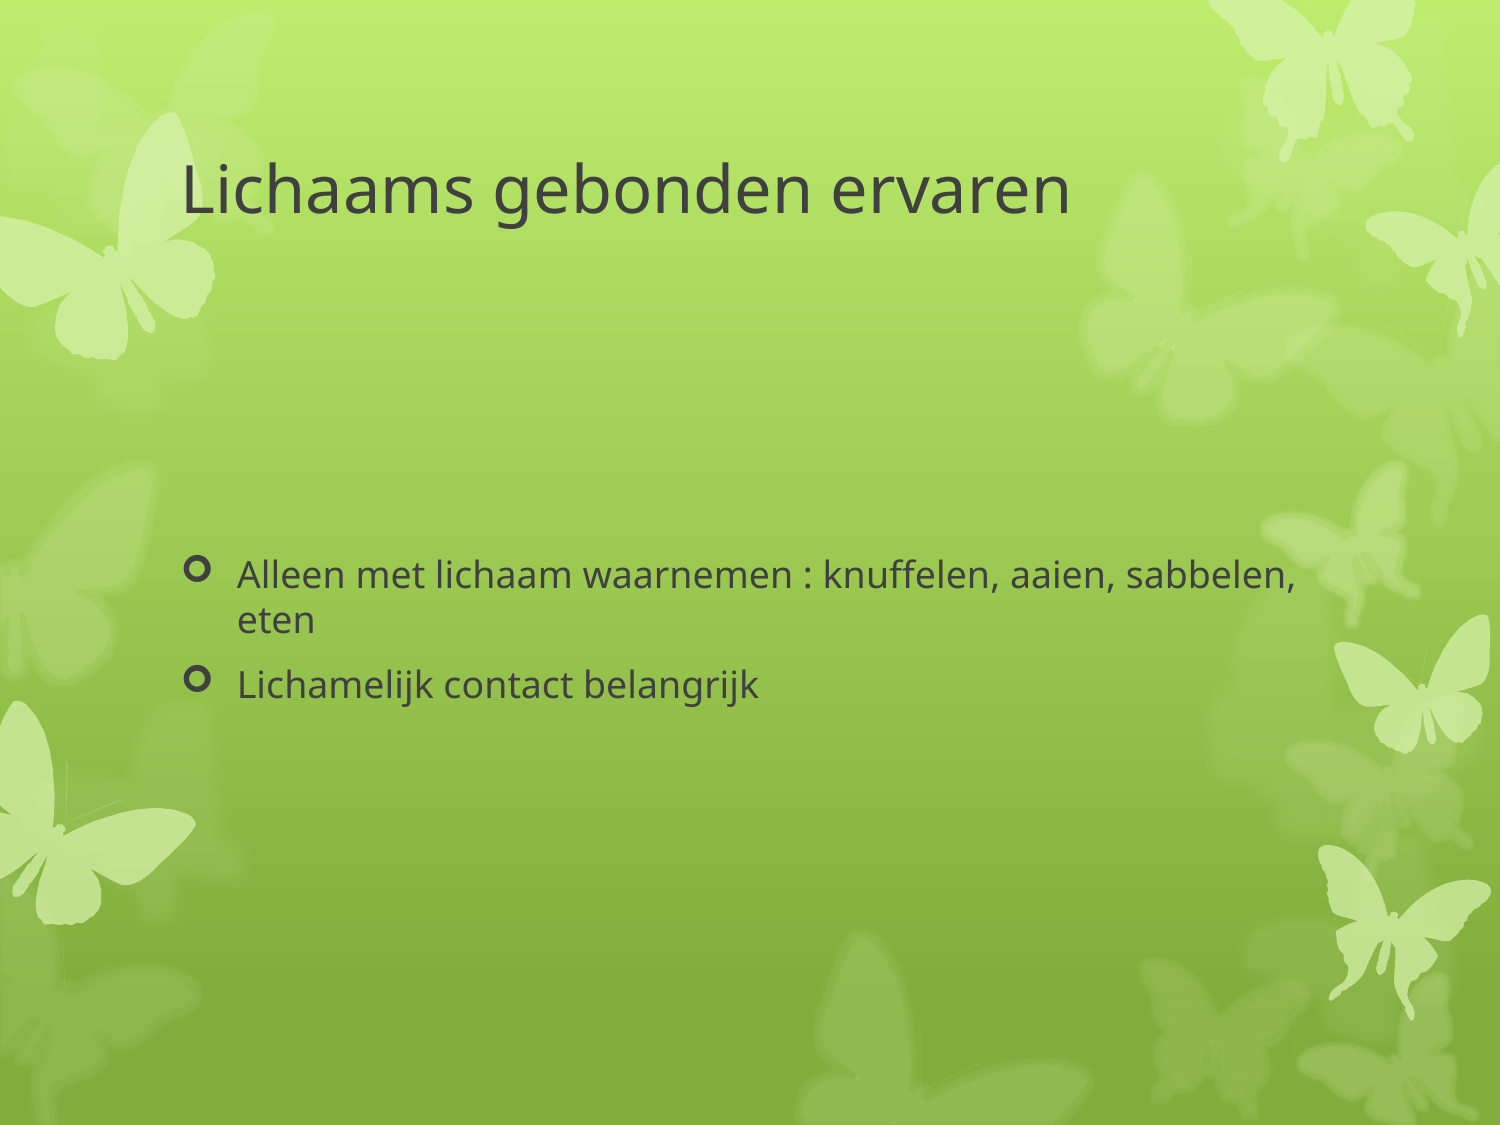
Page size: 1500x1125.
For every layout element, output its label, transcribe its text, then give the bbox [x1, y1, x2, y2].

list Alleen met lichaam waarnemen : knuffelen, aaien, sabbelen, eten Lichamelijk contact belangrijk [165, 296, 1335, 962]
title Lichaams gebonden ervaren [165, 110, 1335, 263]
